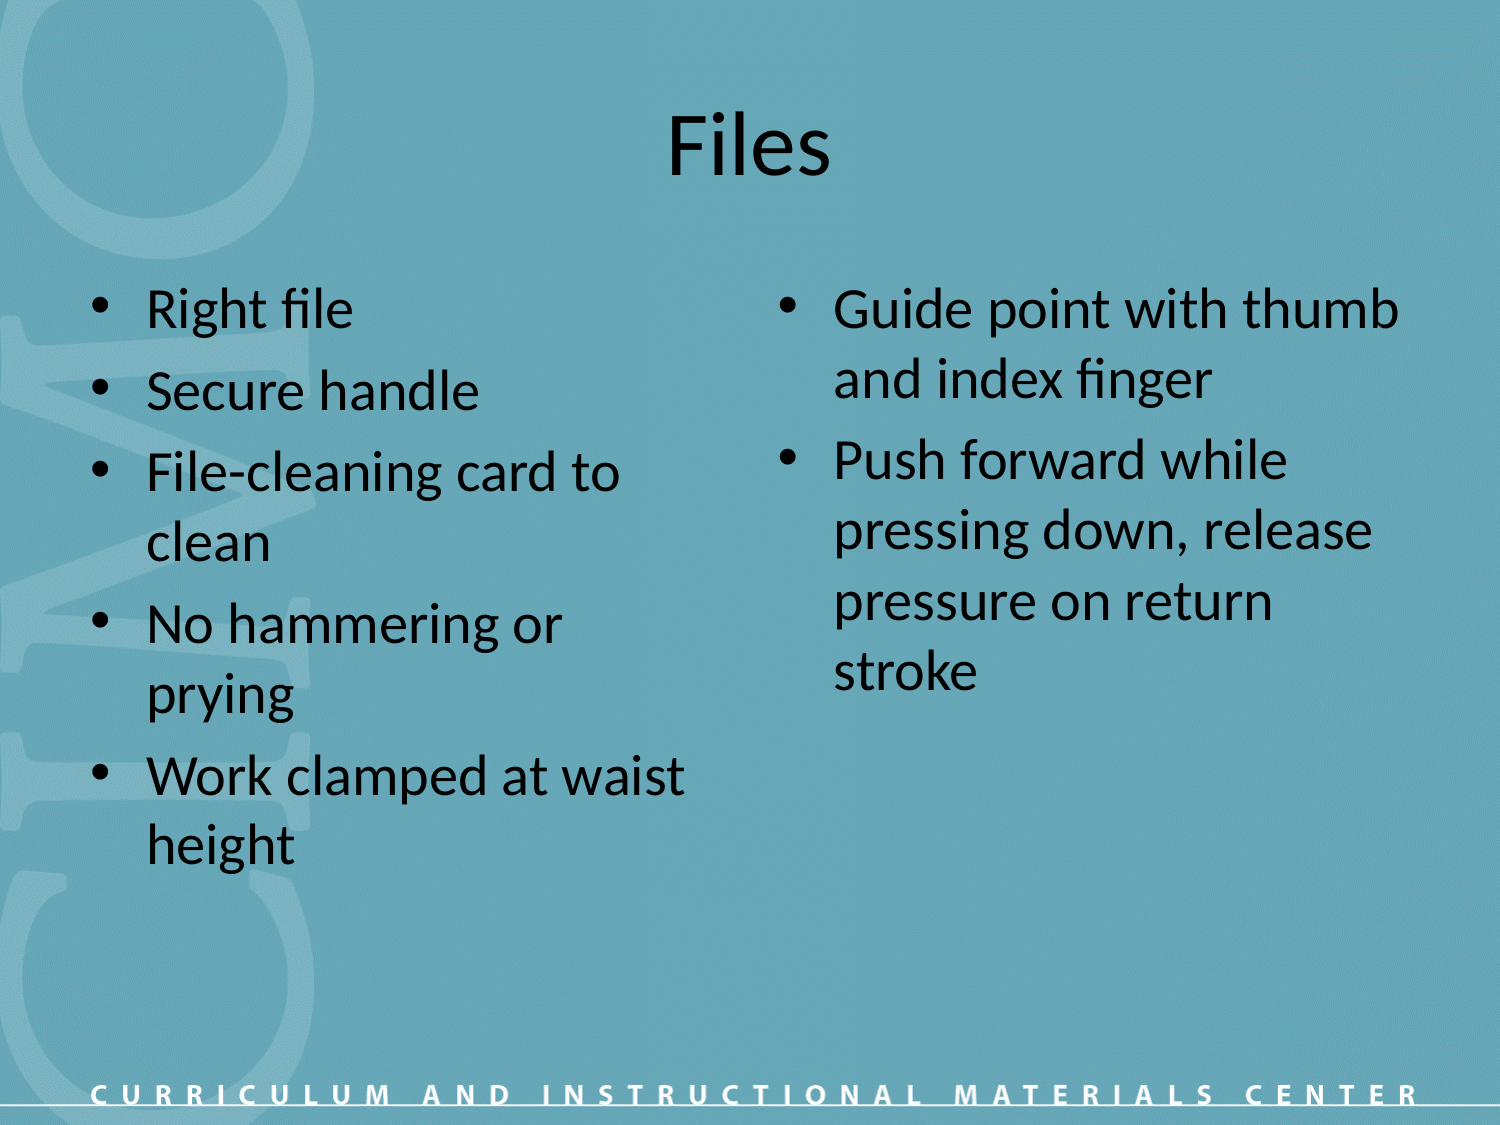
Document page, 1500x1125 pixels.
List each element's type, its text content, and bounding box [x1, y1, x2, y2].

list Right file Secure handle File-cleaning card to clean No hammering or prying Work clamped at waist height [75, 262, 738, 1005]
title Files [75, 45, 1425, 233]
list Guide point with thumb and index finger Push forward while pressing down, release pressure on return stroke [762, 262, 1425, 1005]
